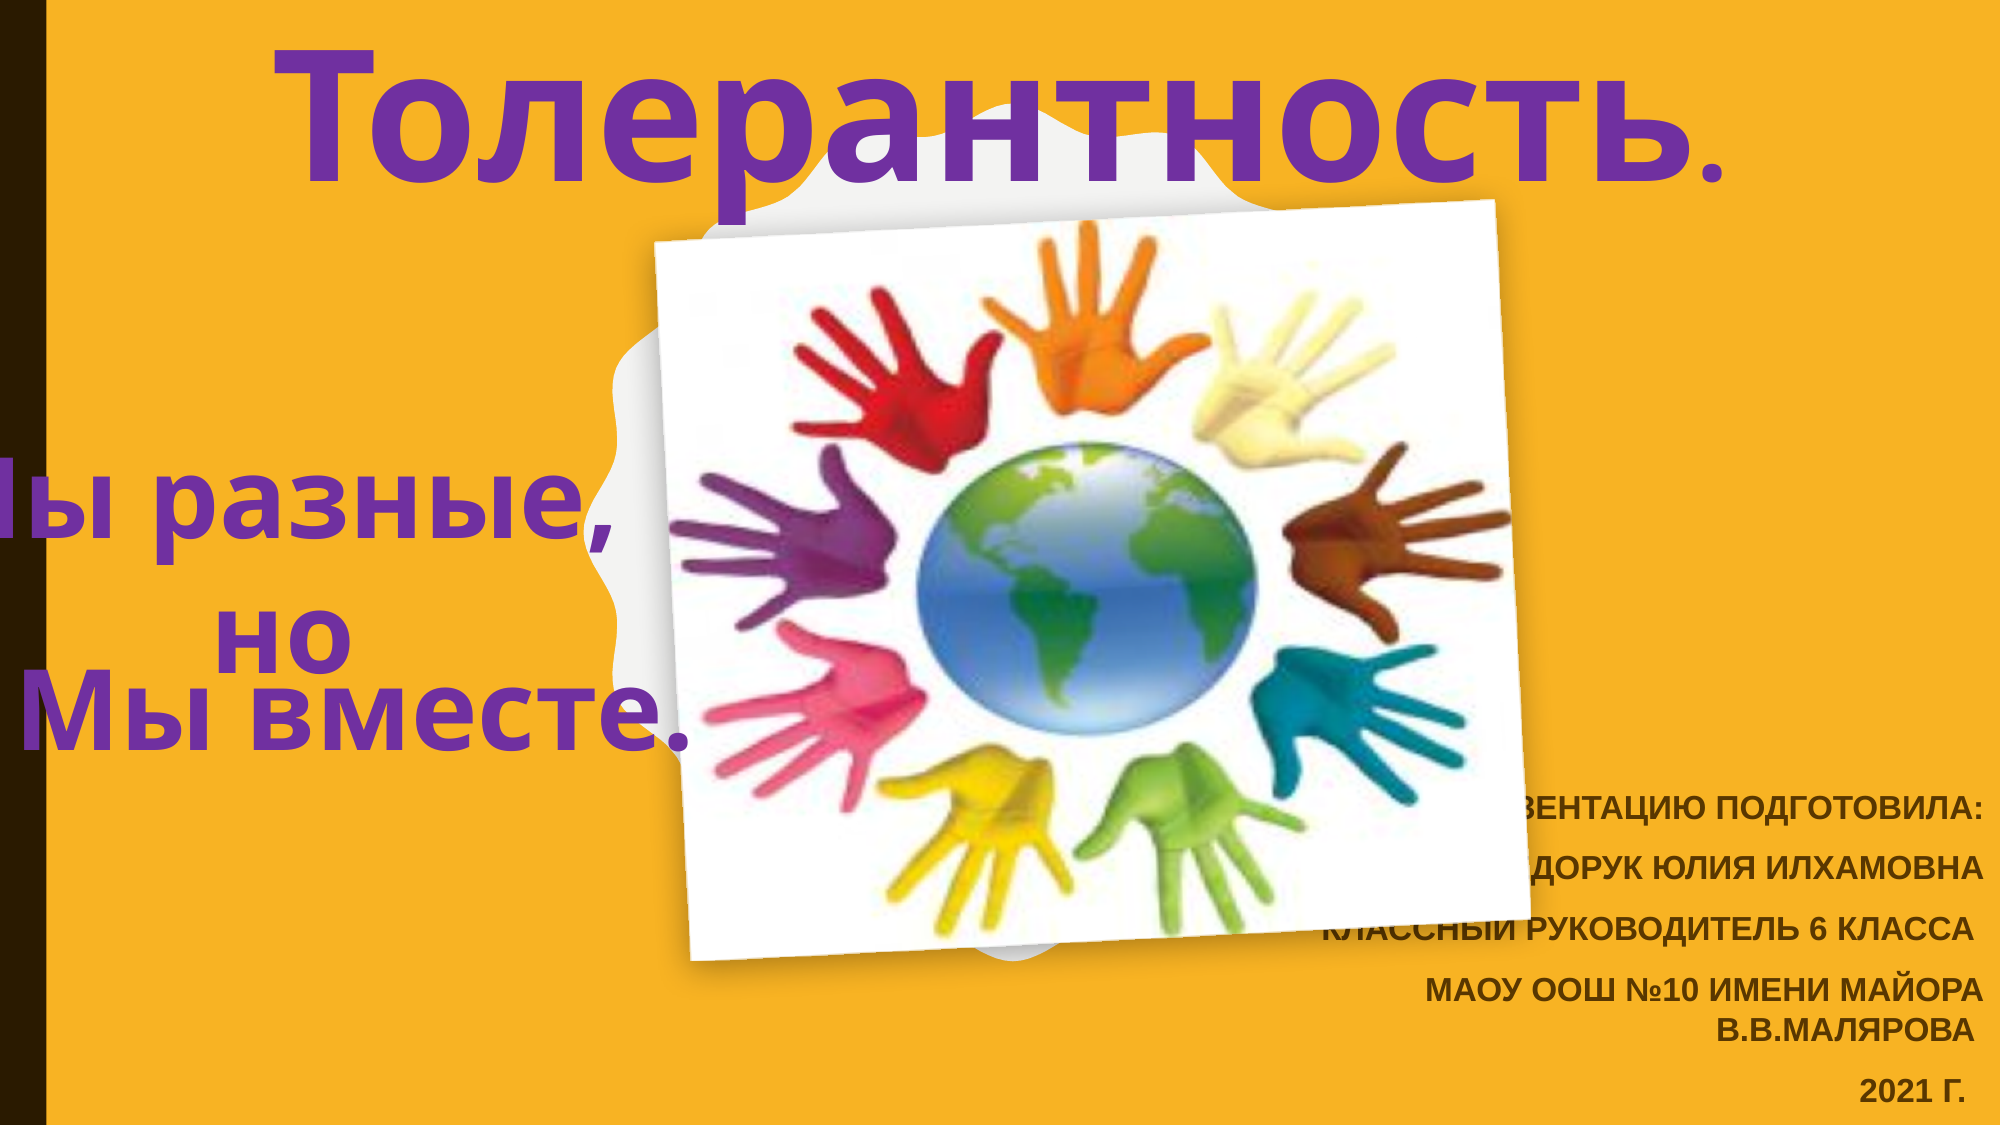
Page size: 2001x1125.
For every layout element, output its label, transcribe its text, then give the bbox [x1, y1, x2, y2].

subtitle Презентацию подготовила: Федорук Юлия Илхамовна Классный руководитель 6 класса МАОУ ООШ №10 имени майора В.В.Малярова 2021 г. [1285, 778, 2000, 1125]
picture [656, 219, 1530, 960]
text_box Мы вместе. [0, 704, 671, 781]
text_box Мы разные, но [0, 418, 671, 704]
text_box Толерантность. [256, 0, 1744, 226]
